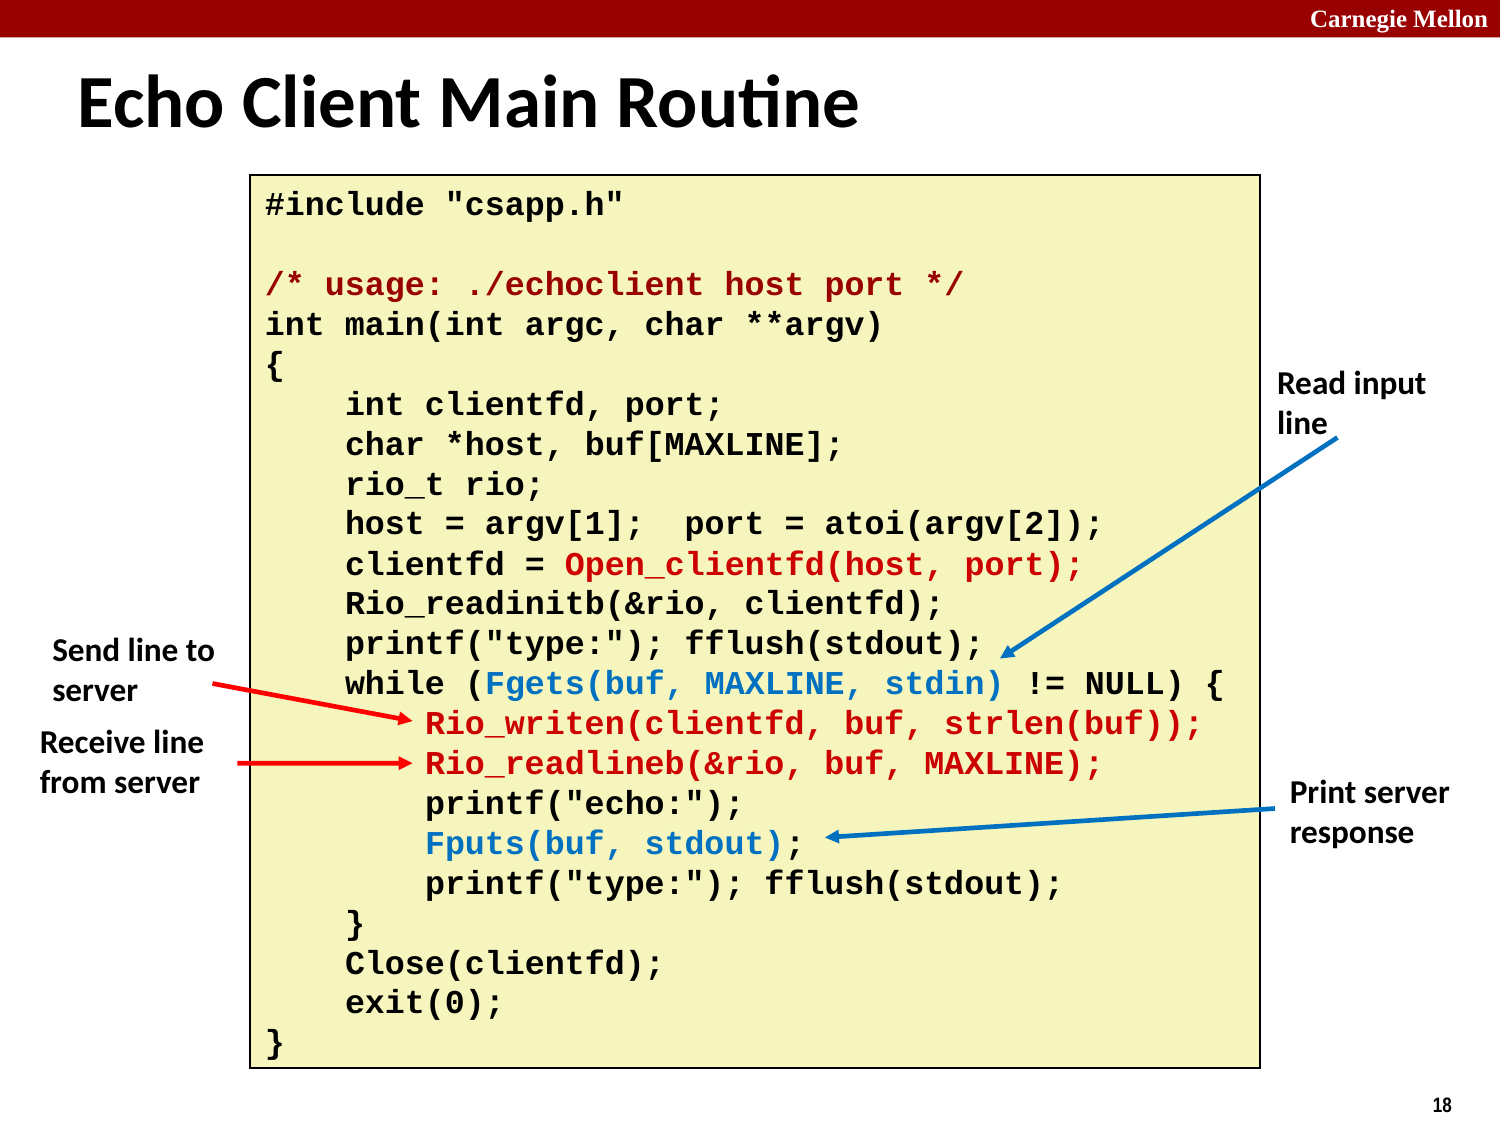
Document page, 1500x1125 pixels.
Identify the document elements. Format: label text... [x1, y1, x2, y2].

title Echo Client Main Routine [62, 49, 1338, 145]
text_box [24, 712, 413, 809]
text_box Read input line [1262, 354, 1475, 449]
text_box [999, 449, 1321, 659]
text_box #include "csapp.h" /* usage: ./echoclient host port */ int main(int argc, char **argv) { int clientfd, port; char *host, buf[MAXLINE]; rio_t rio; host = argv[1]; port = atoi(argv[2]); clientfd = Open_clientfd(host, port); Rio_readinitb(&rio, clientfd); printf("type:"); fflush(stdout); while (Fgets(buf, MAXLINE, stdin) != NULL) { Rio_writen(clientfd, buf, strlen(buf)); Rio_readlineb(&rio, buf, MAXLINE); printf("echo:"); Fputs(buf, stdout); printf("type:"); fflush(stdout); } Close(clientfd); exit(0); } [250, 174, 1260, 1068]
text_box [825, 808, 1274, 843]
text_box Print server response [1274, 763, 1488, 858]
text_box Send line to server [37, 620, 288, 711]
